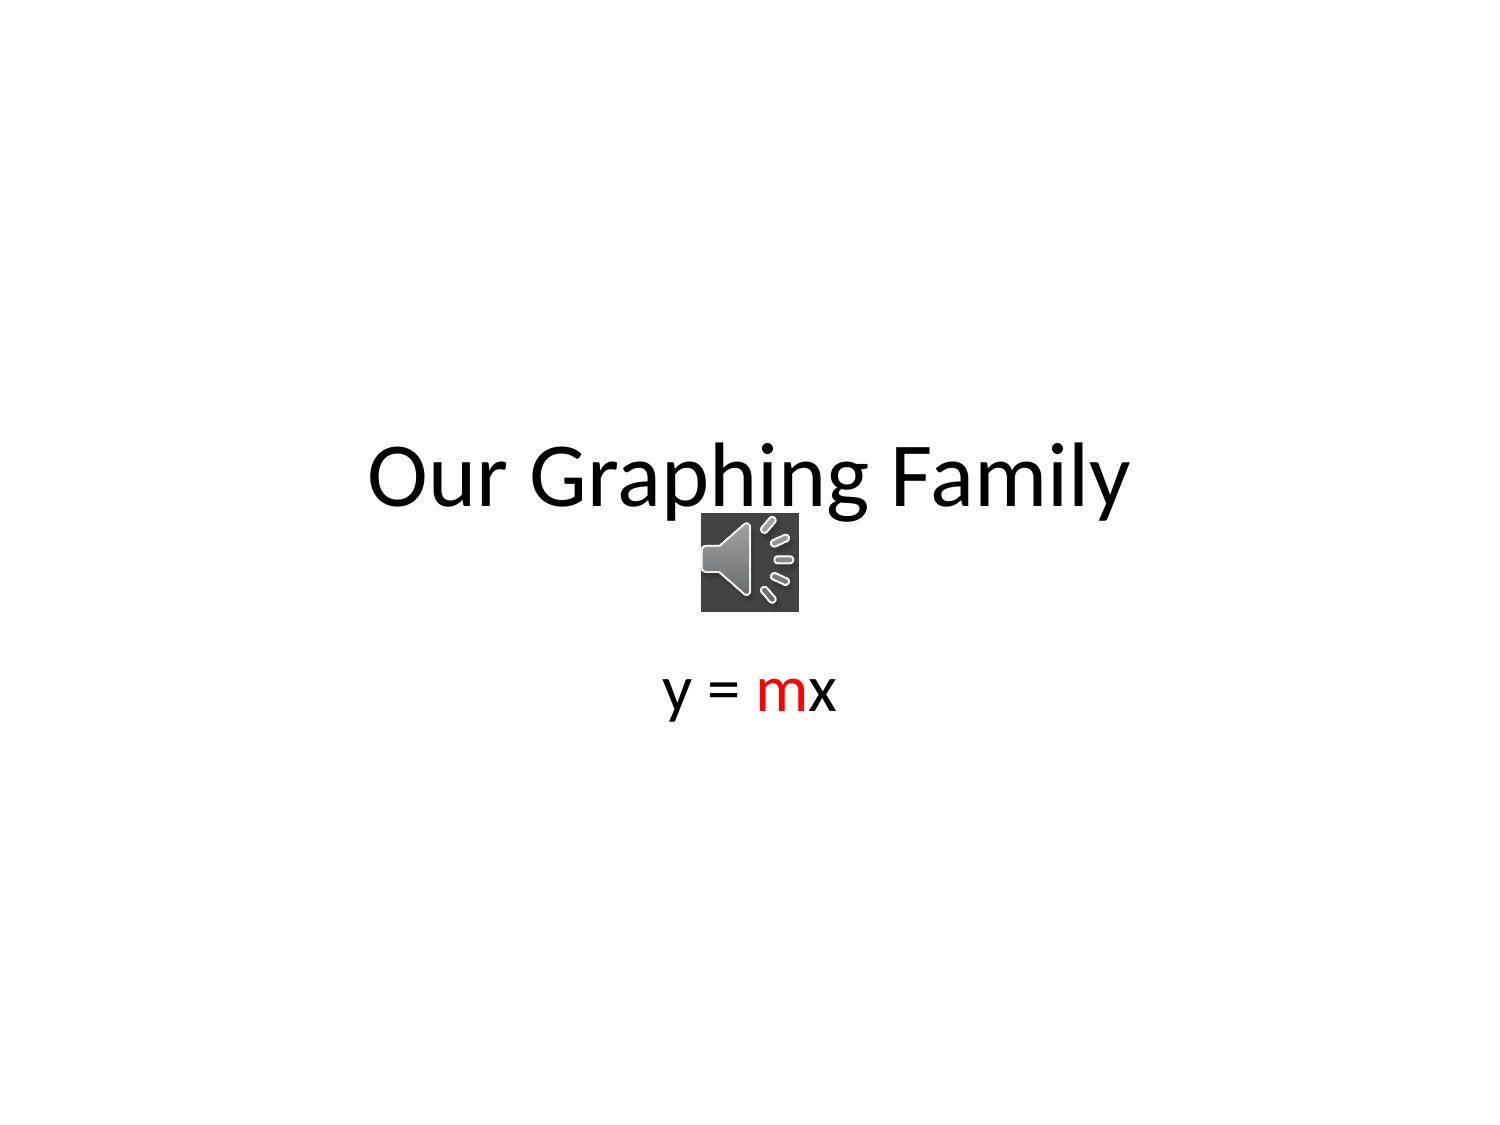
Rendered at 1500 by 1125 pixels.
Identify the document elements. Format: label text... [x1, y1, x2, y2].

subtitle y = mx [225, 637, 1275, 925]
title Our Graphing Family [112, 349, 1388, 591]
picture [699, 512, 801, 613]
